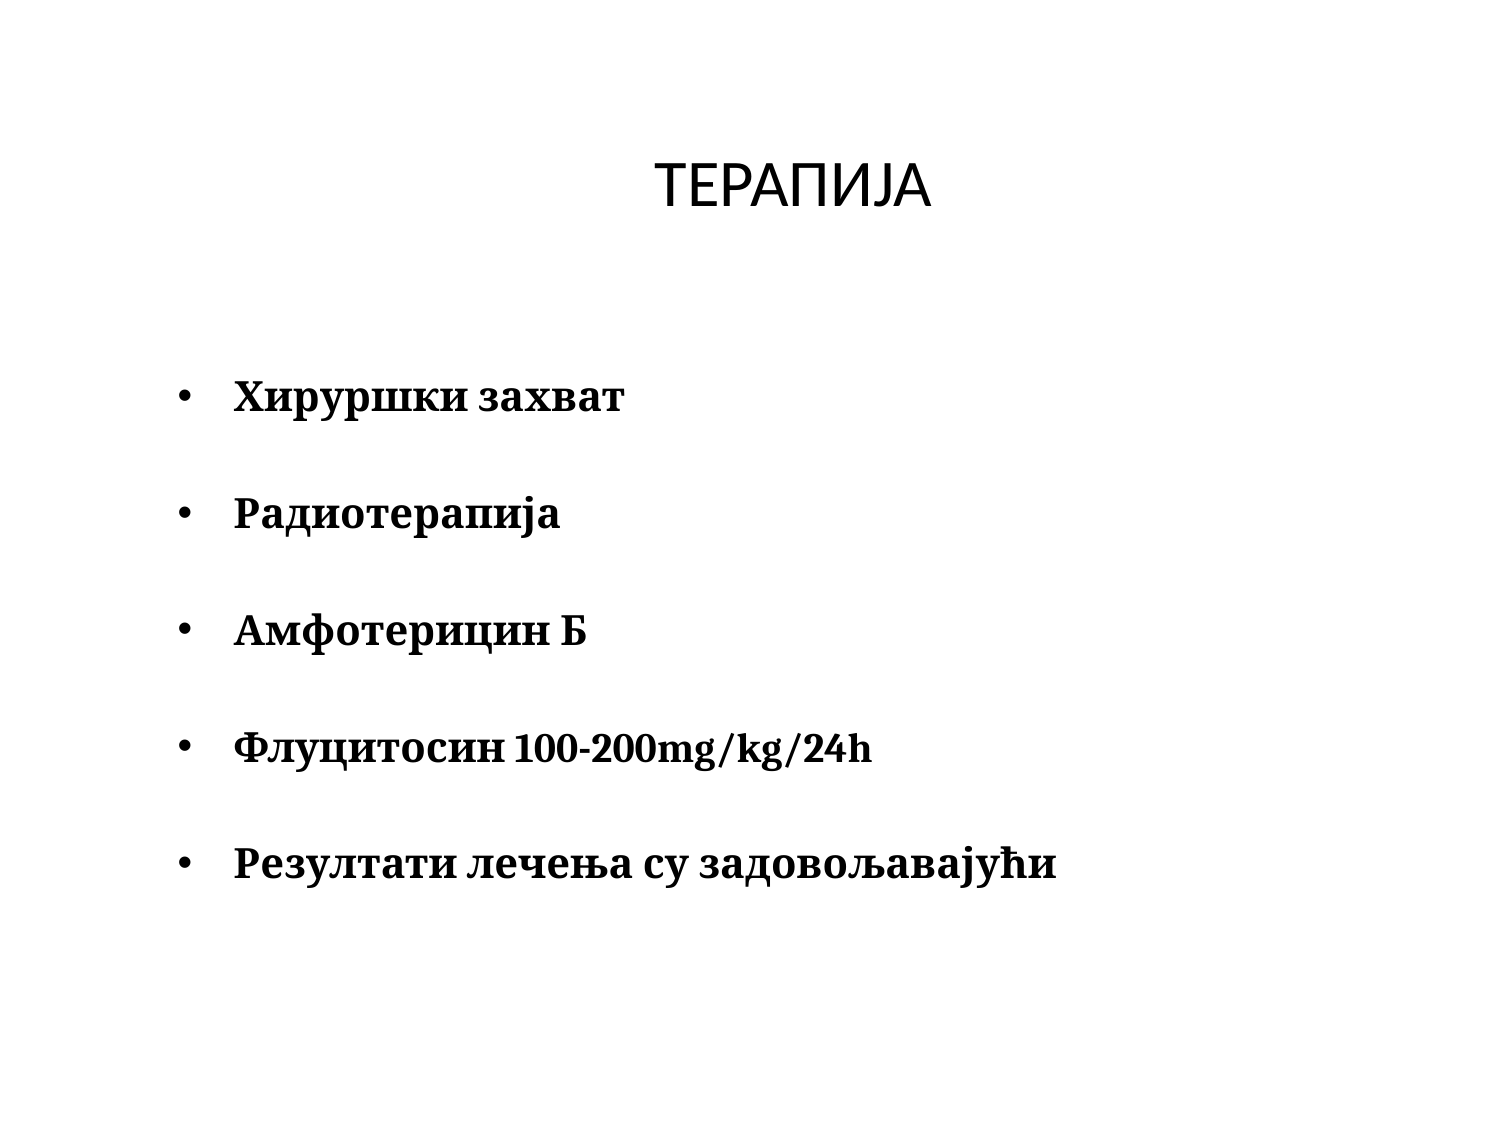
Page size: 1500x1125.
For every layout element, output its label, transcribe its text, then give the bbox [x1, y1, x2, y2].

list Хируршки захват Радиотерапија Амфотерицин Б Флуцитосин 100-200mg/kg/24h Резултати лечења су задовољавајући [162, 362, 1400, 1038]
title ТЕРАПИЈА [174, 62, 1413, 298]
